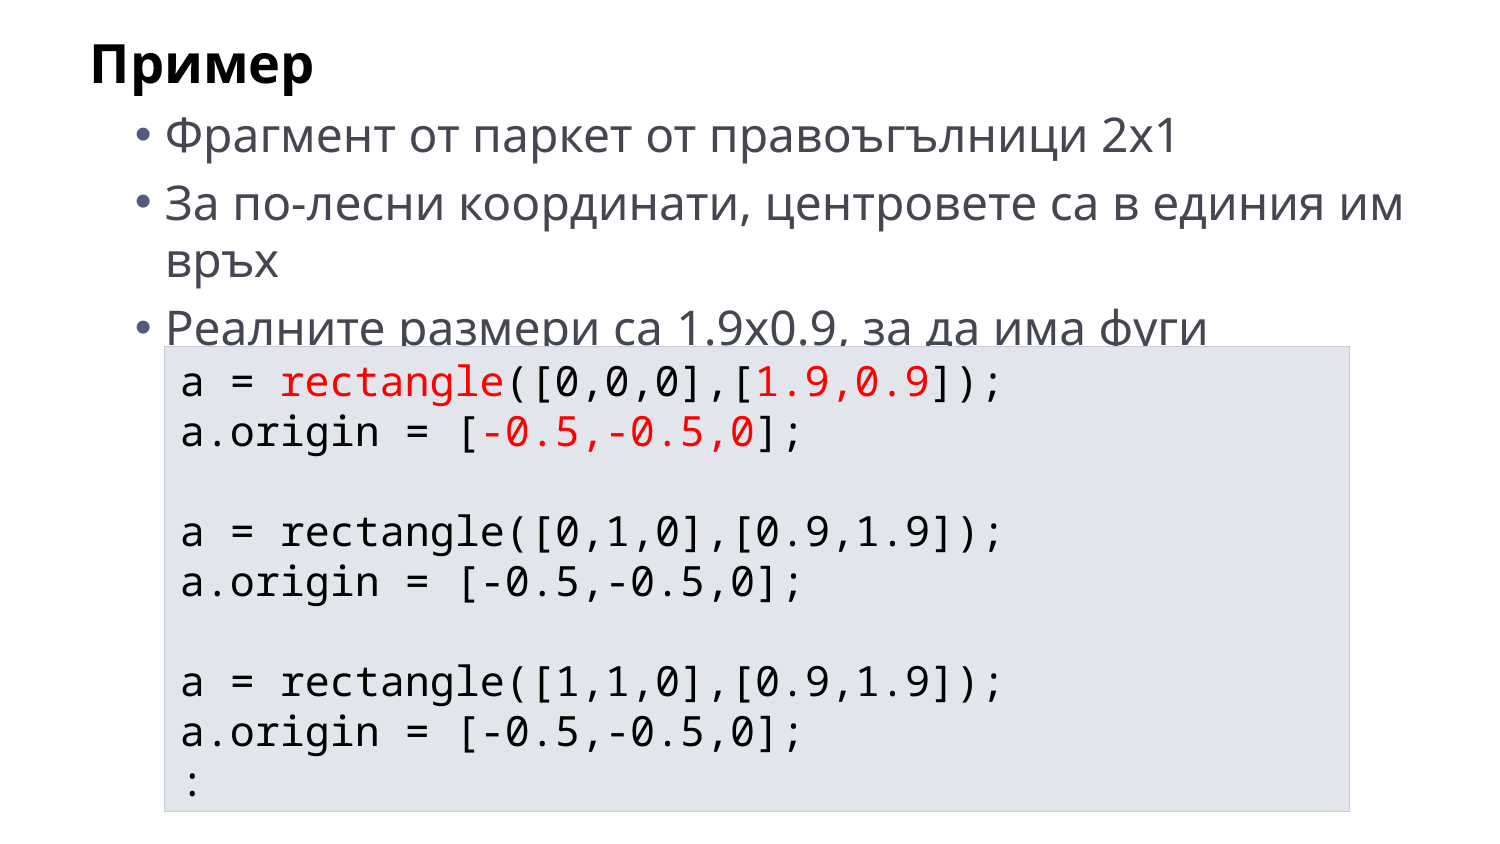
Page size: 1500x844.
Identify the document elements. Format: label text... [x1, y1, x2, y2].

list Пример Фрагмент от паркет от правоъгълници 2х1 За по-лесни координати, центровете са в единия им връх Реалните размери са 1.9x0.9, за да има фуги [75, 21, 1475, 835]
text_box a = rectangle([0,0,0],[1.9,0.9]); a.origin = [-0.5,-0.5,0]; a = rectangle([0,1,0],[0.9,1.9]); a.origin = [-0.5,-0.5,0]; a = rectangle([1,1,0],[0.9,1.9]); a.origin = [-0.5,-0.5,0]; : [164, 346, 1350, 812]
